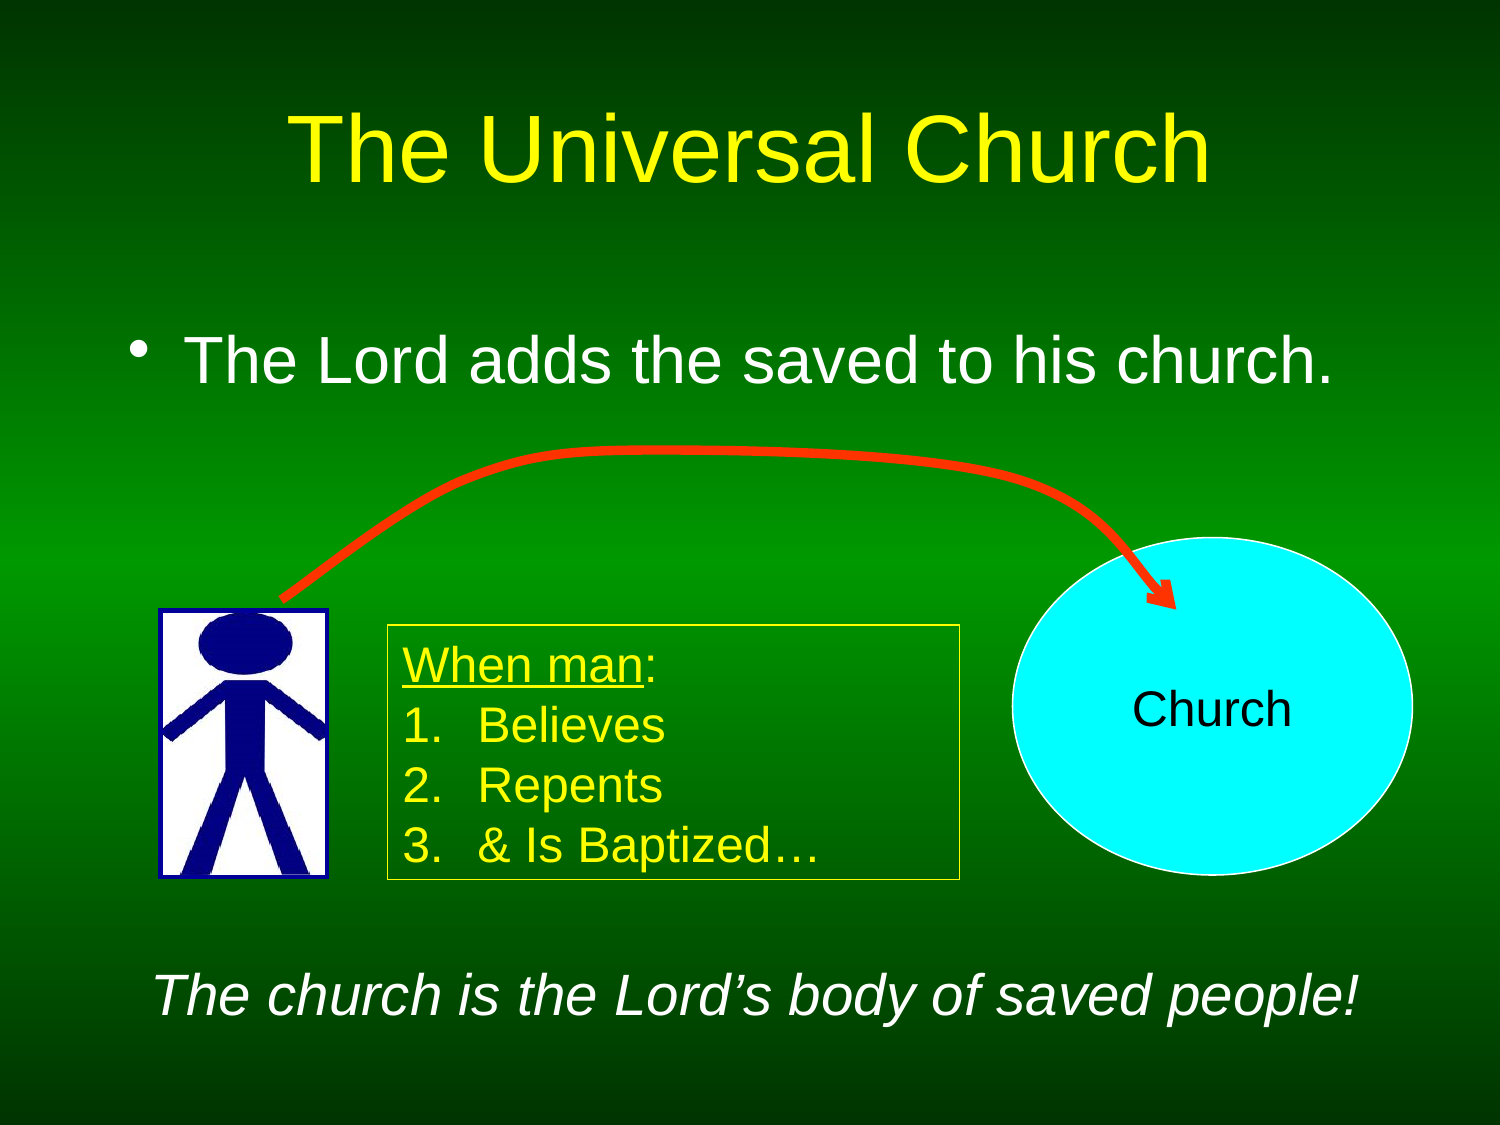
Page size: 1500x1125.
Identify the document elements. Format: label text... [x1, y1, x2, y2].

text_box When man: Believes Repents & Is Baptized… [387, 624, 960, 880]
text_box The church is the Lord’s body of saved people! [112, 950, 1400, 1035]
title The Universal Church [37, 50, 1463, 238]
text_box Church [1012, 537, 1413, 876]
list The Lord adds the saved to his church. [112, 324, 1450, 463]
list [162, 612, 326, 876]
text_box [280, 449, 1177, 610]
